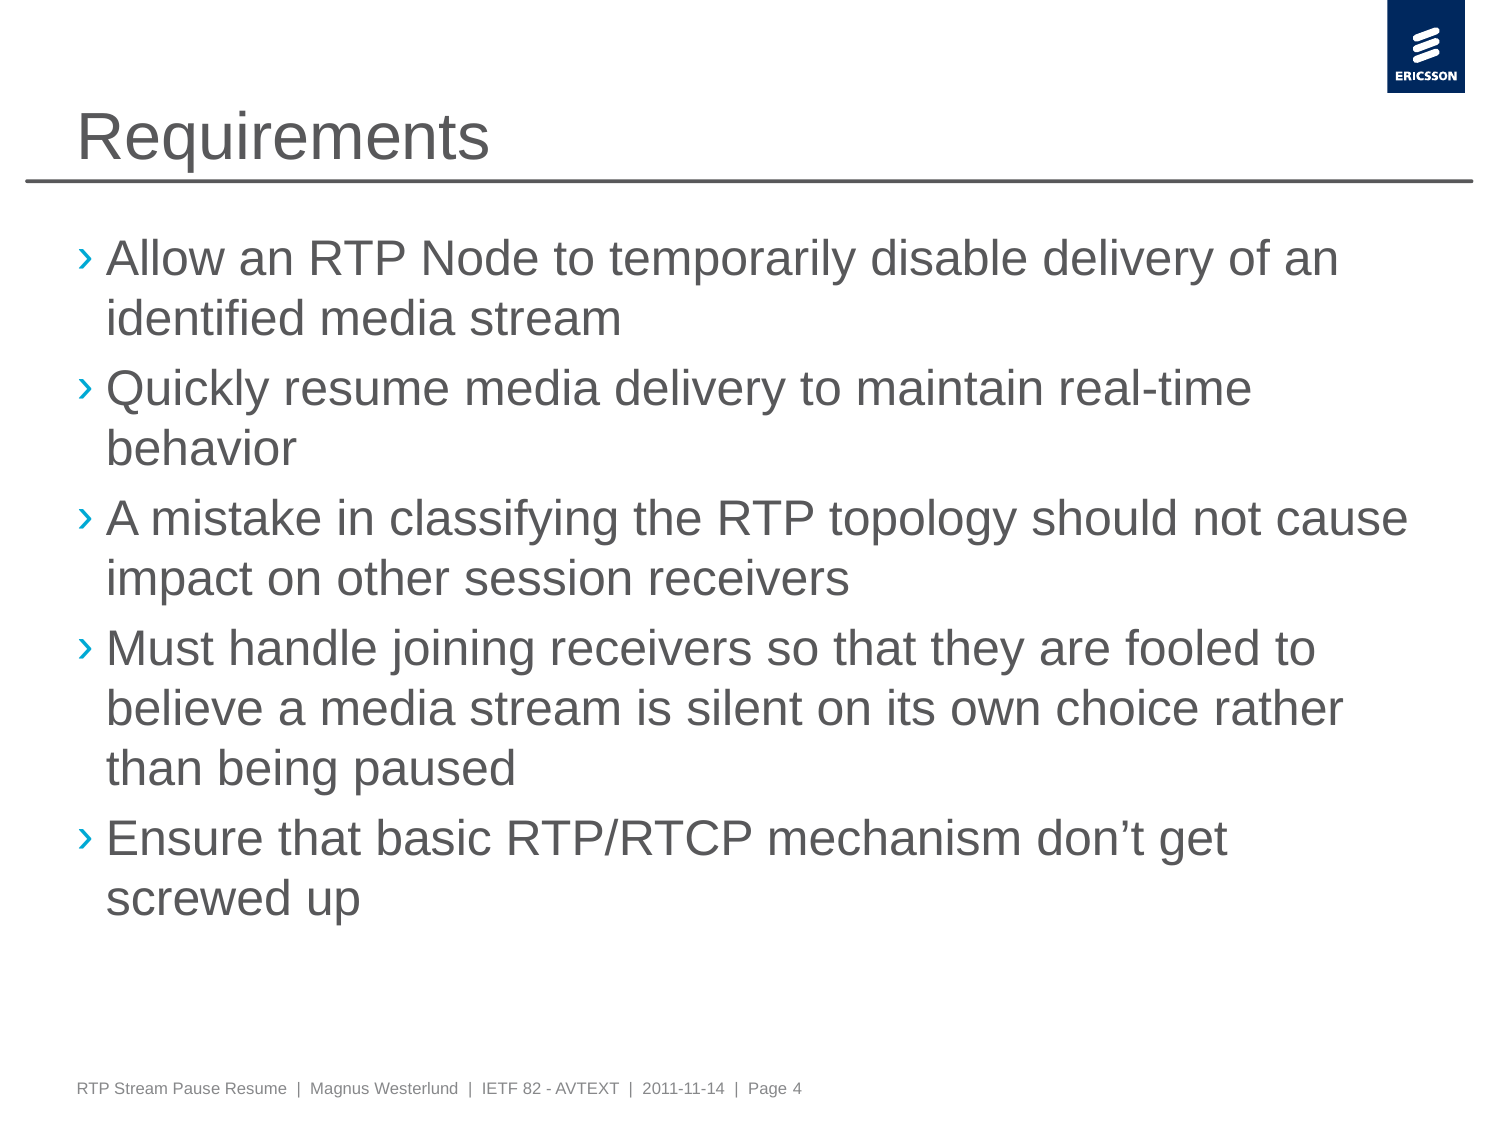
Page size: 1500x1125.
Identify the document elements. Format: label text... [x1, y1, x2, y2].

list Allow an RTP Node to temporarily disable delivery of an identified media stream Quickly resume media delivery to maintain real-time behavior A mistake in classifying the RTP topology should not cause impact on other session receivers Must handle joining receivers so that they are fooled to believe a media stream is silent on its own choice rather than being paused Ensure that basic RTP/RTCP mechanism don’t get screwed up [64, 225, 1436, 929]
title Requirements [64, 91, 1349, 173]
